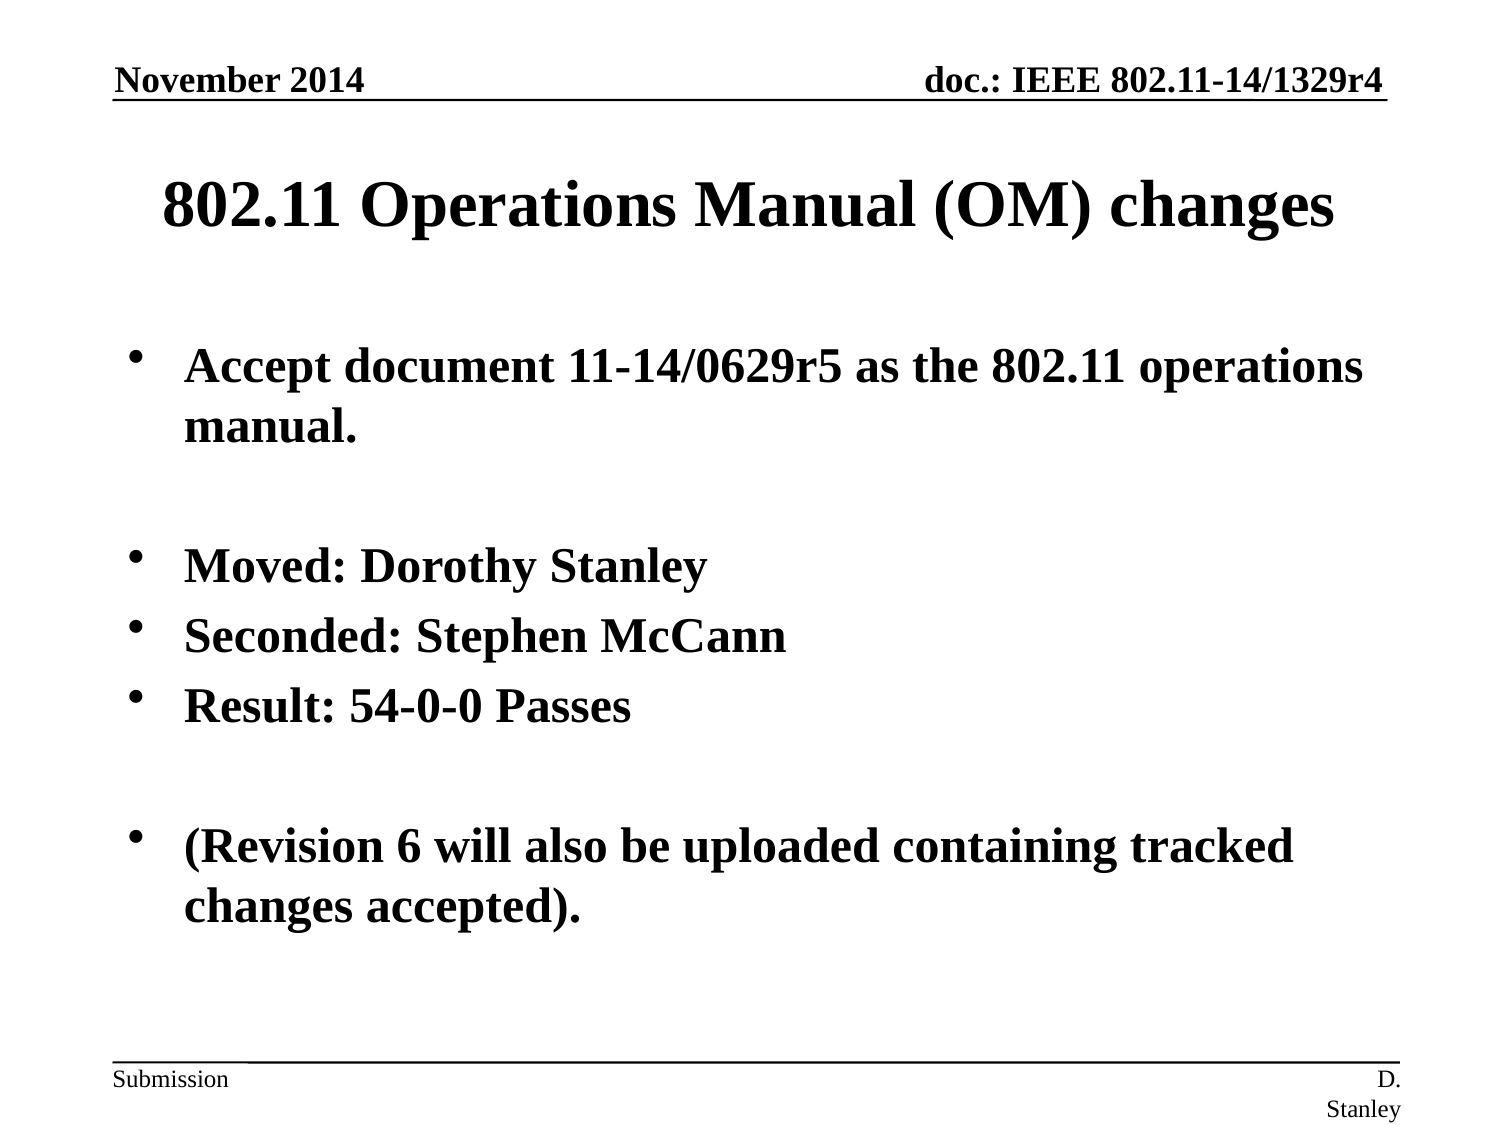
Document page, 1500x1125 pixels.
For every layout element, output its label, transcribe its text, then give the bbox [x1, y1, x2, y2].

title 802.11 Operations Manual (OM) changes [112, 112, 1388, 288]
list Accept document 11-14/0629r5 as the 802.11 operations manual. Moved: Dorothy Stanley Seconded: Stephen McCann Result: 54-0-0 Passes (Revision 6 will also be uploaded containing tracked changes accepted). [112, 324, 1388, 1000]
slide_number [114, 54, 374, 101]
footer D. Stanley Aruba Networks [1324, 1061, 1402, 1093]
